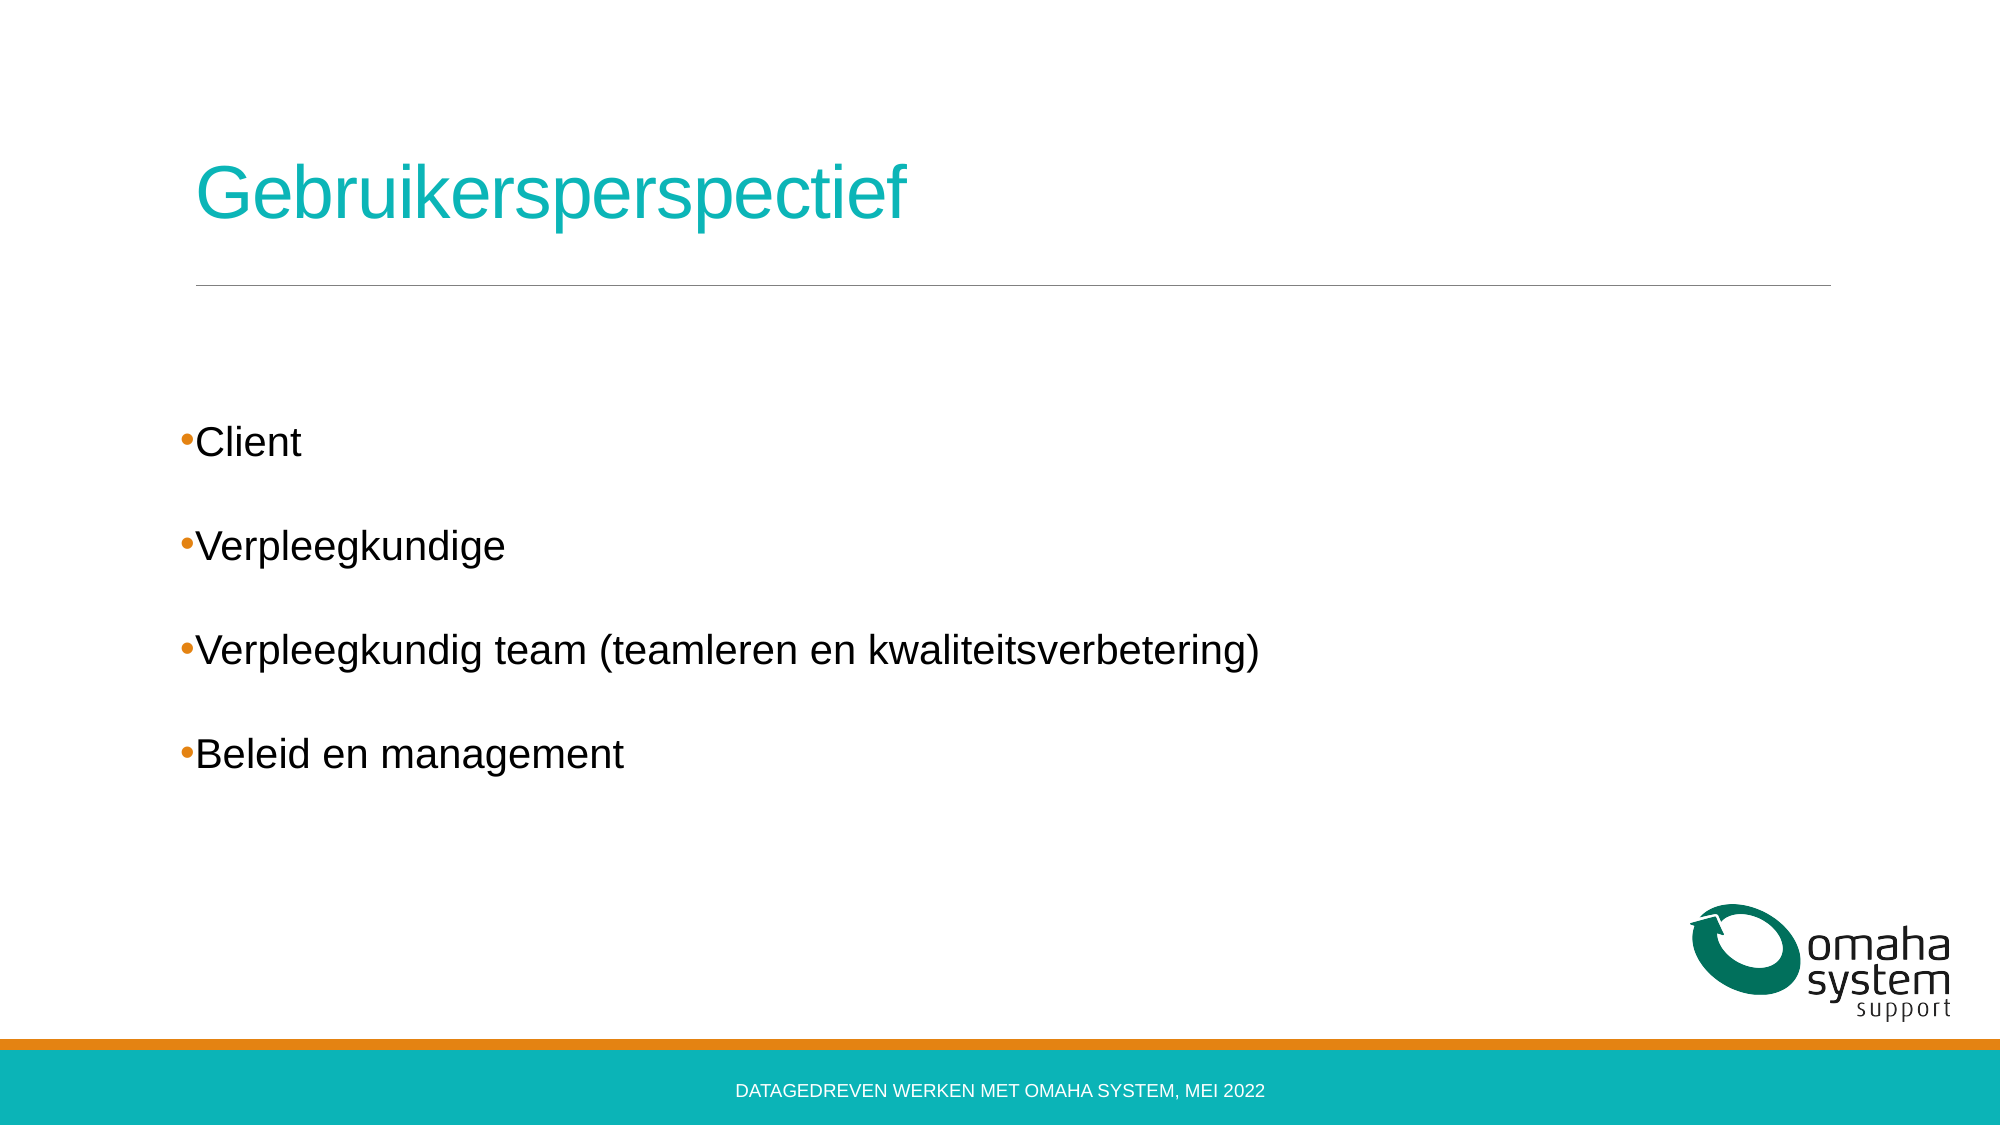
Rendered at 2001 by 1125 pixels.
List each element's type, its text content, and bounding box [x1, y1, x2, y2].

picture [1690, 904, 1950, 1022]
footer Datagedreven werken met Omaha System, mei 2022 [604, 1059, 1396, 1120]
title Gebruikersperspectief [180, 47, 1830, 285]
list Client Verpleegkundige Verpleegkundig team (teamleren en kwaliteitsverbetering) Beleid en management [180, 302, 1830, 963]
